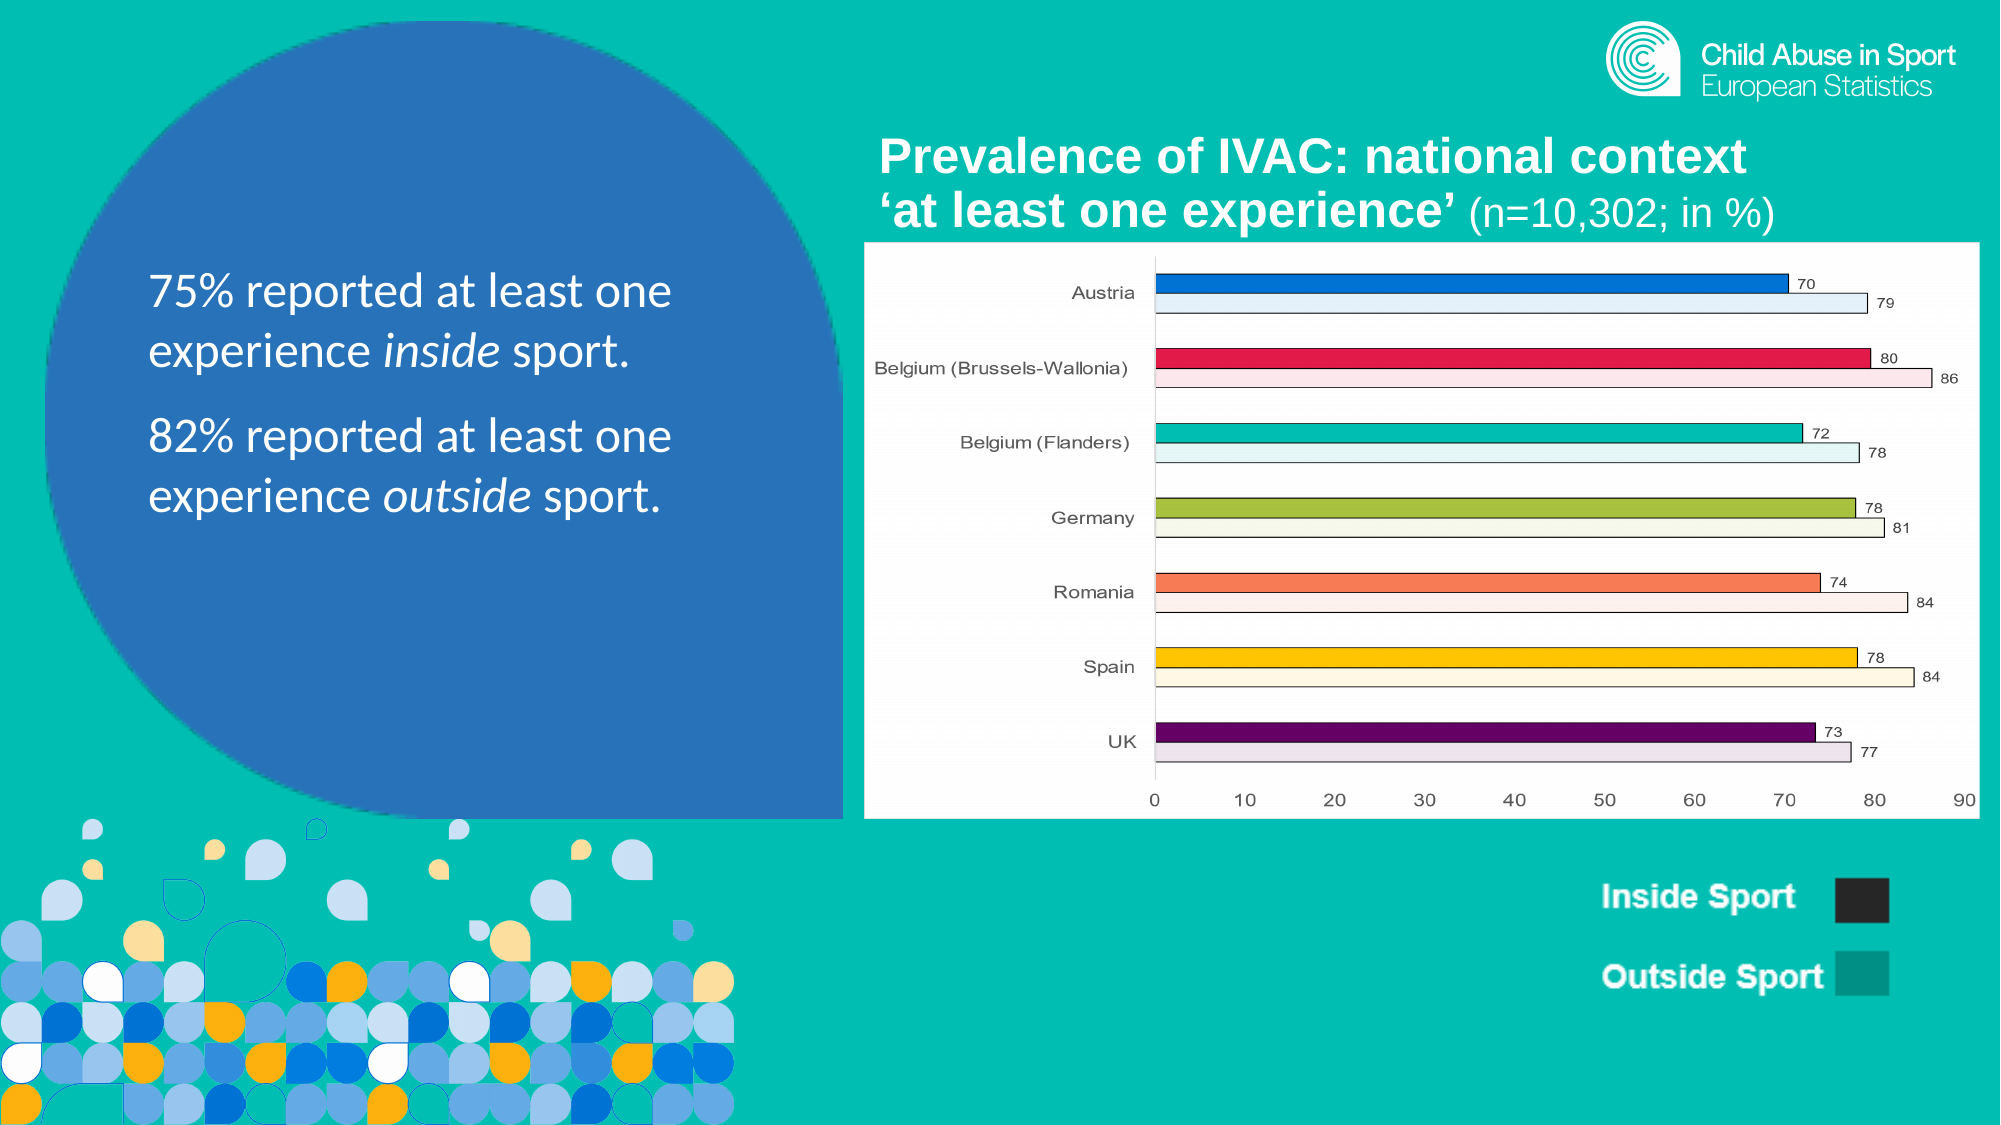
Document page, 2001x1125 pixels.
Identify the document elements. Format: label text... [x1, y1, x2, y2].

picture [0, 21, 843, 1125]
text_box Prevalence of IVAC: national context ‘at least one experience’ (n=10,302; in %) [864, 123, 1865, 242]
picture [1562, 0, 2000, 140]
picture [1588, 858, 1912, 1028]
picture [864, 242, 1980, 819]
